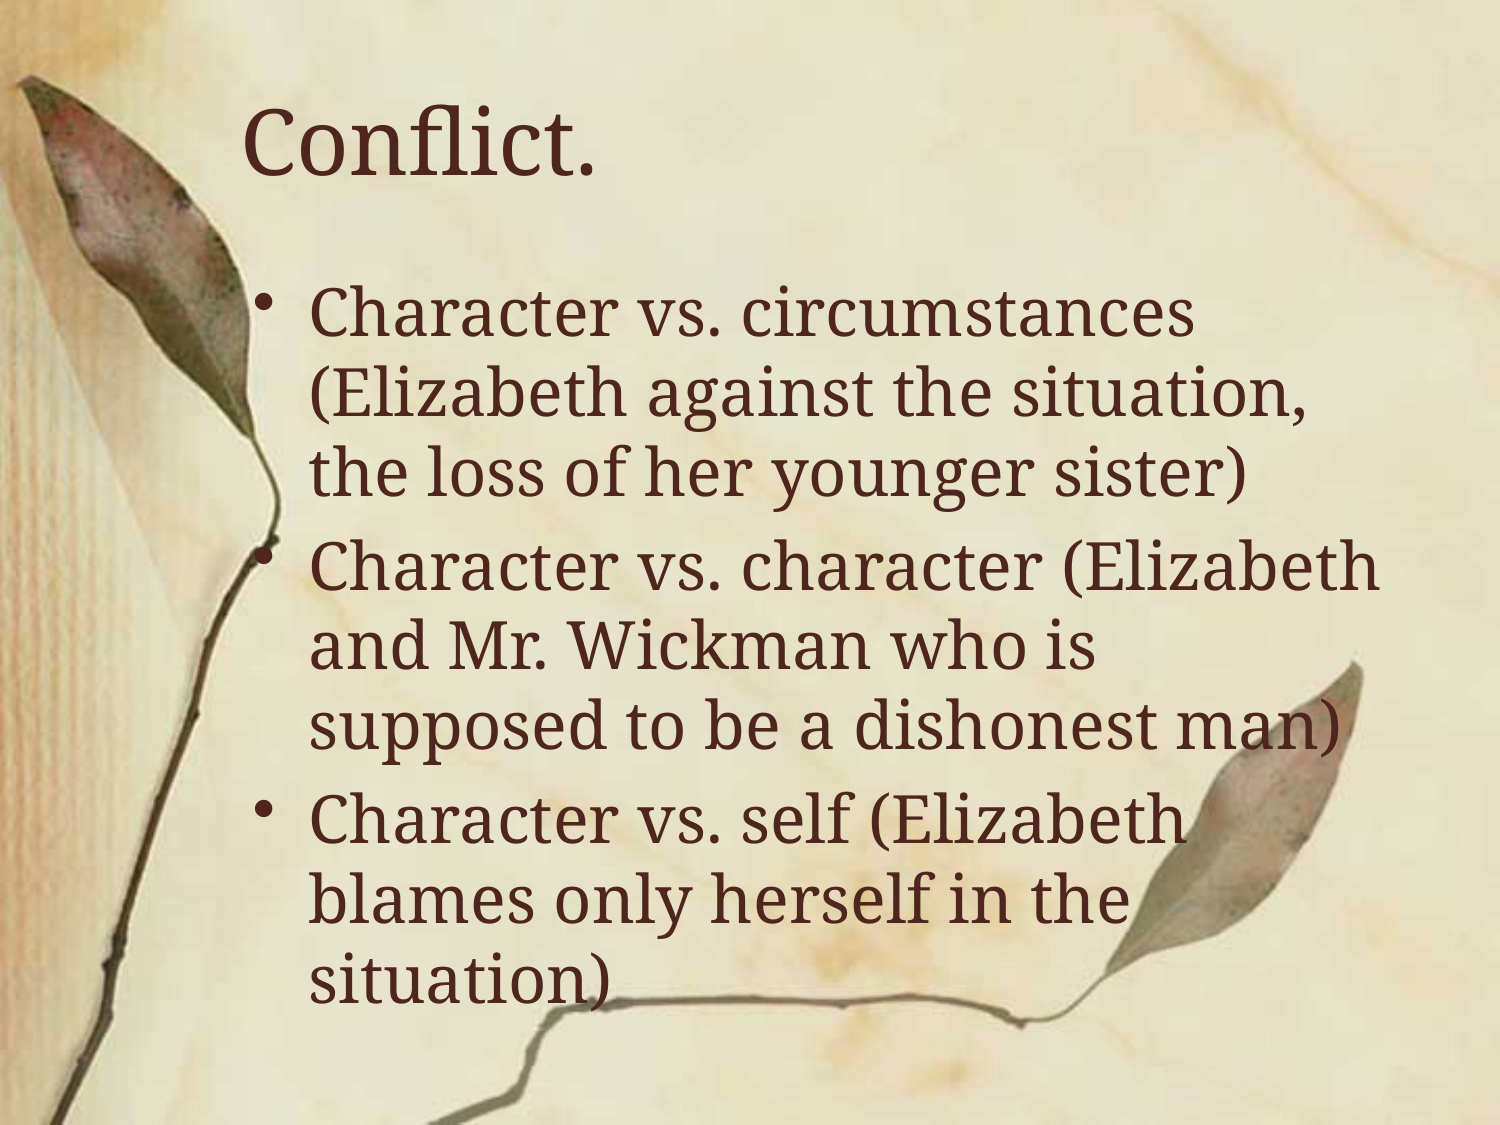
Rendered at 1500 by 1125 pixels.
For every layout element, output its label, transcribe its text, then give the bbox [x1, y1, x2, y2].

title Conflict. [224, 44, 1426, 233]
list Character vs. circumstances (Elizabeth against the situation, the loss of her younger sister) Character vs. character (Elizabeth and Mr. Wickman who is supposed to be a dishonest man) Character vs. self (Elizabeth blames only herself in the situation) [237, 262, 1426, 1006]
picture [0, 0, 1500, 1125]
